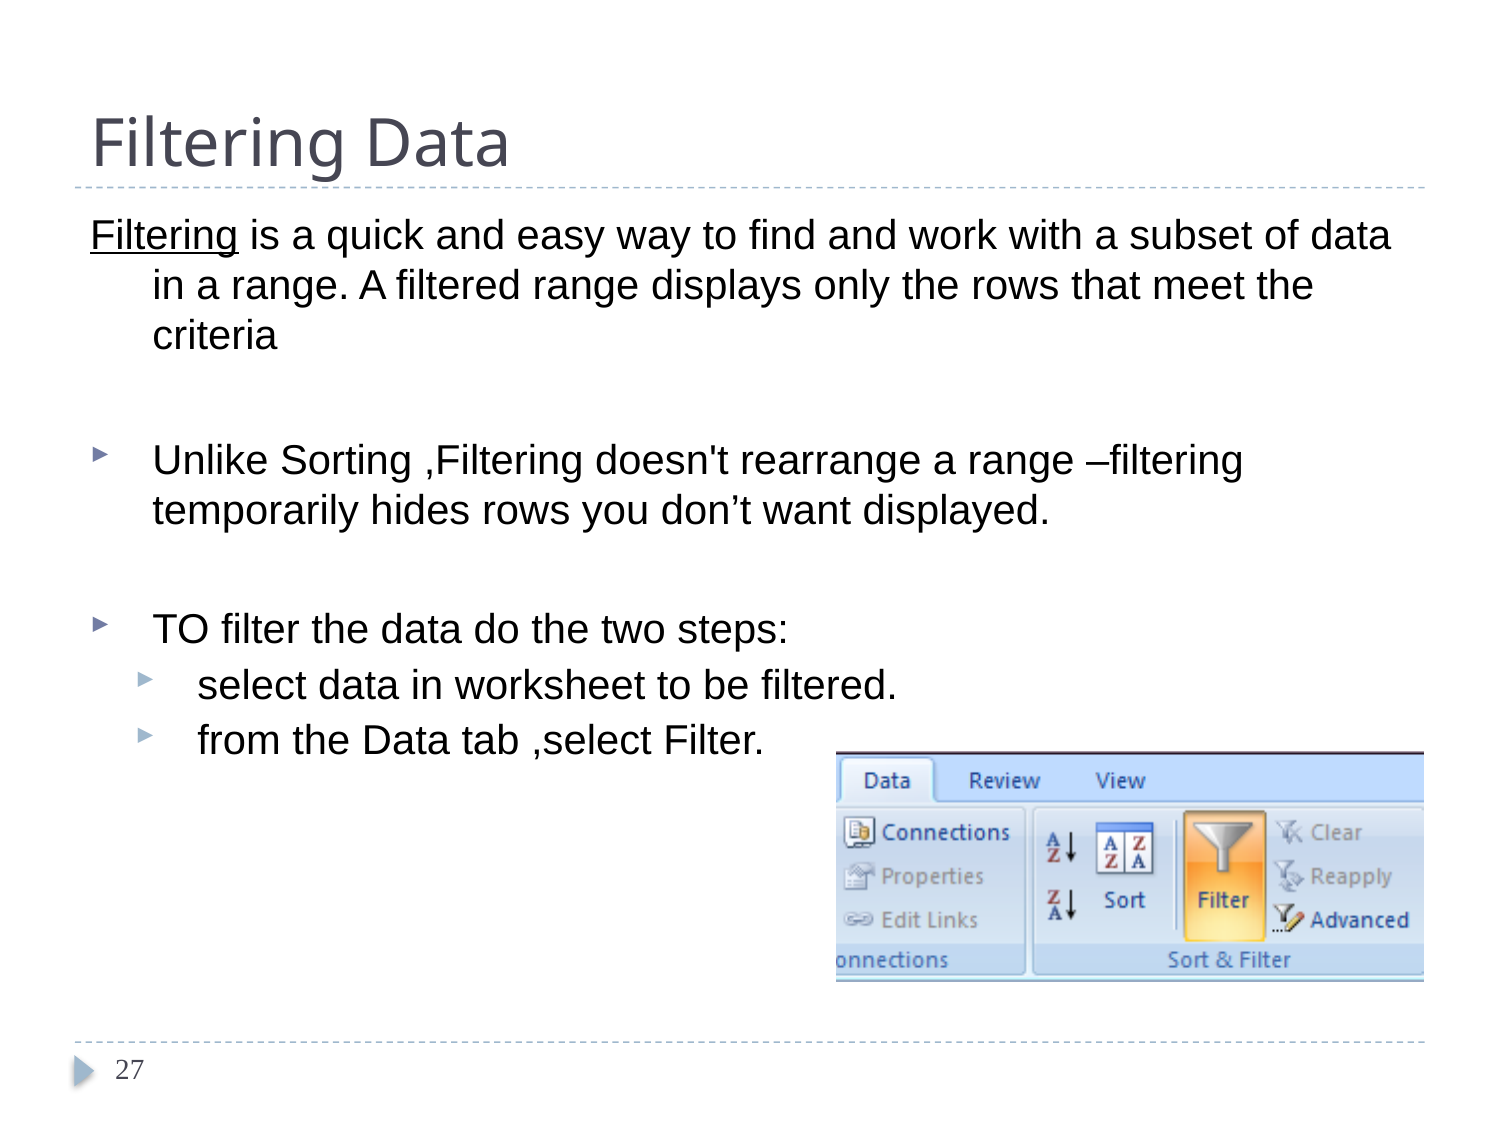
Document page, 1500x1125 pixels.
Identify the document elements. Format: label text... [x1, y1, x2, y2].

slide_number 27 [100, 1042, 426, 1103]
picture [836, 751, 1424, 982]
title Filtering Data [74, 24, 1426, 188]
list Filtering is a quick and easy way to find and work with a subset of data in a range. A filtered range displays only the rows that meet the criteria Unlike Sorting ,Filtering doesn't rearrange a range –filtering temporarily hides rows you don’t want displayed. TO filter the data do the two steps: select data in worksheet to be filtered. from the Data tab ,select Filter. [74, 199, 1426, 1011]
